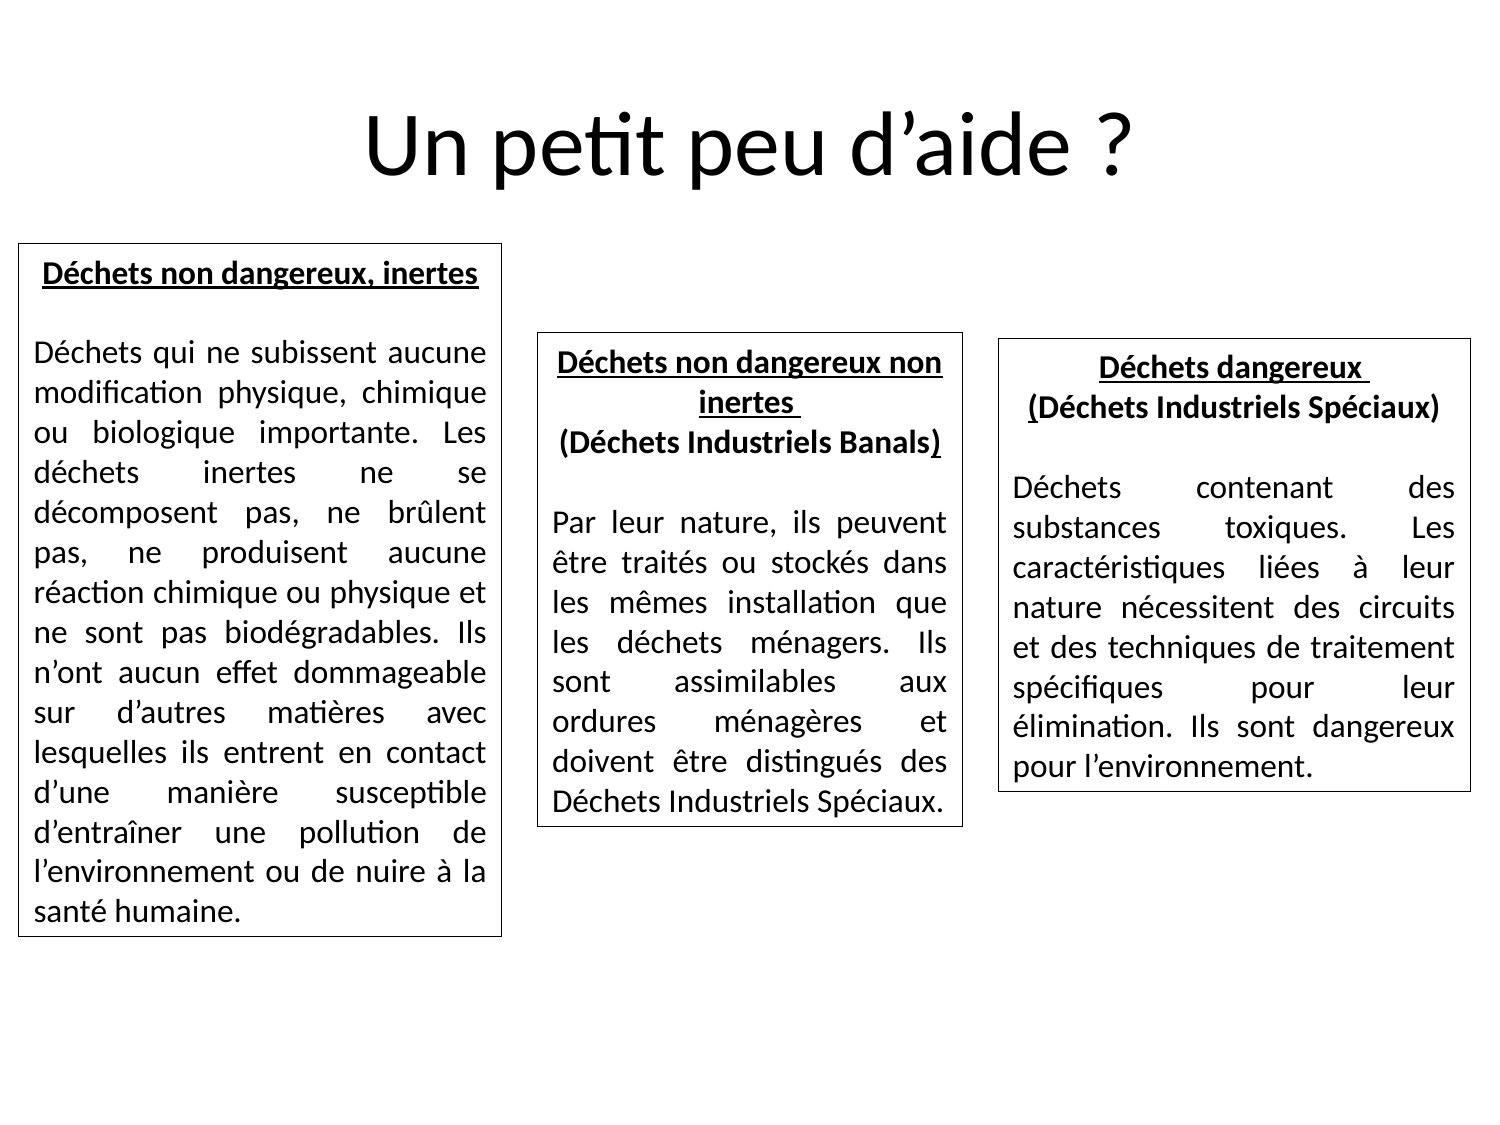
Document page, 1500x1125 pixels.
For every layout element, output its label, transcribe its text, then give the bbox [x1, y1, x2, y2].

text_box Déchets non dangereux, inertes Déchets qui ne subissent aucune modification physique, chimique ou biologique importante. Les déchets inertes ne se décomposent pas, ne brûlent pas, ne produisent aucune réaction chimique ou physique et ne sont pas biodégradables. Ils n’ont aucun effet dommageable sur d’autres matières avec lesquelles ils entrent en contact d’une manière susceptible d’entraîner une pollution de l’environnement ou de nuire à la santé humaine. [18, 243, 502, 937]
title Un petit peu d’aide ? [75, 45, 1425, 233]
text_box Déchets non dangereux non inertes (Déchets Industriels Banals) Par leur nature, ils peuvent être traités ou stockés dans les mêmes installation que les déchets ménagers. Ils sont assimilables aux ordures ménagères et doivent être distingués des Déchets Industriels Spéciaux. [537, 332, 963, 827]
text_box Déchets dangereux (Déchets Industriels Spéciaux) Déchets contenant des substances toxiques. Les caractéristiques liées à leur nature nécessitent des circuits et des techniques de traitement spécifiques pour leur élimination. Ils sont dangereux pour l’environnement. [998, 338, 1471, 792]
